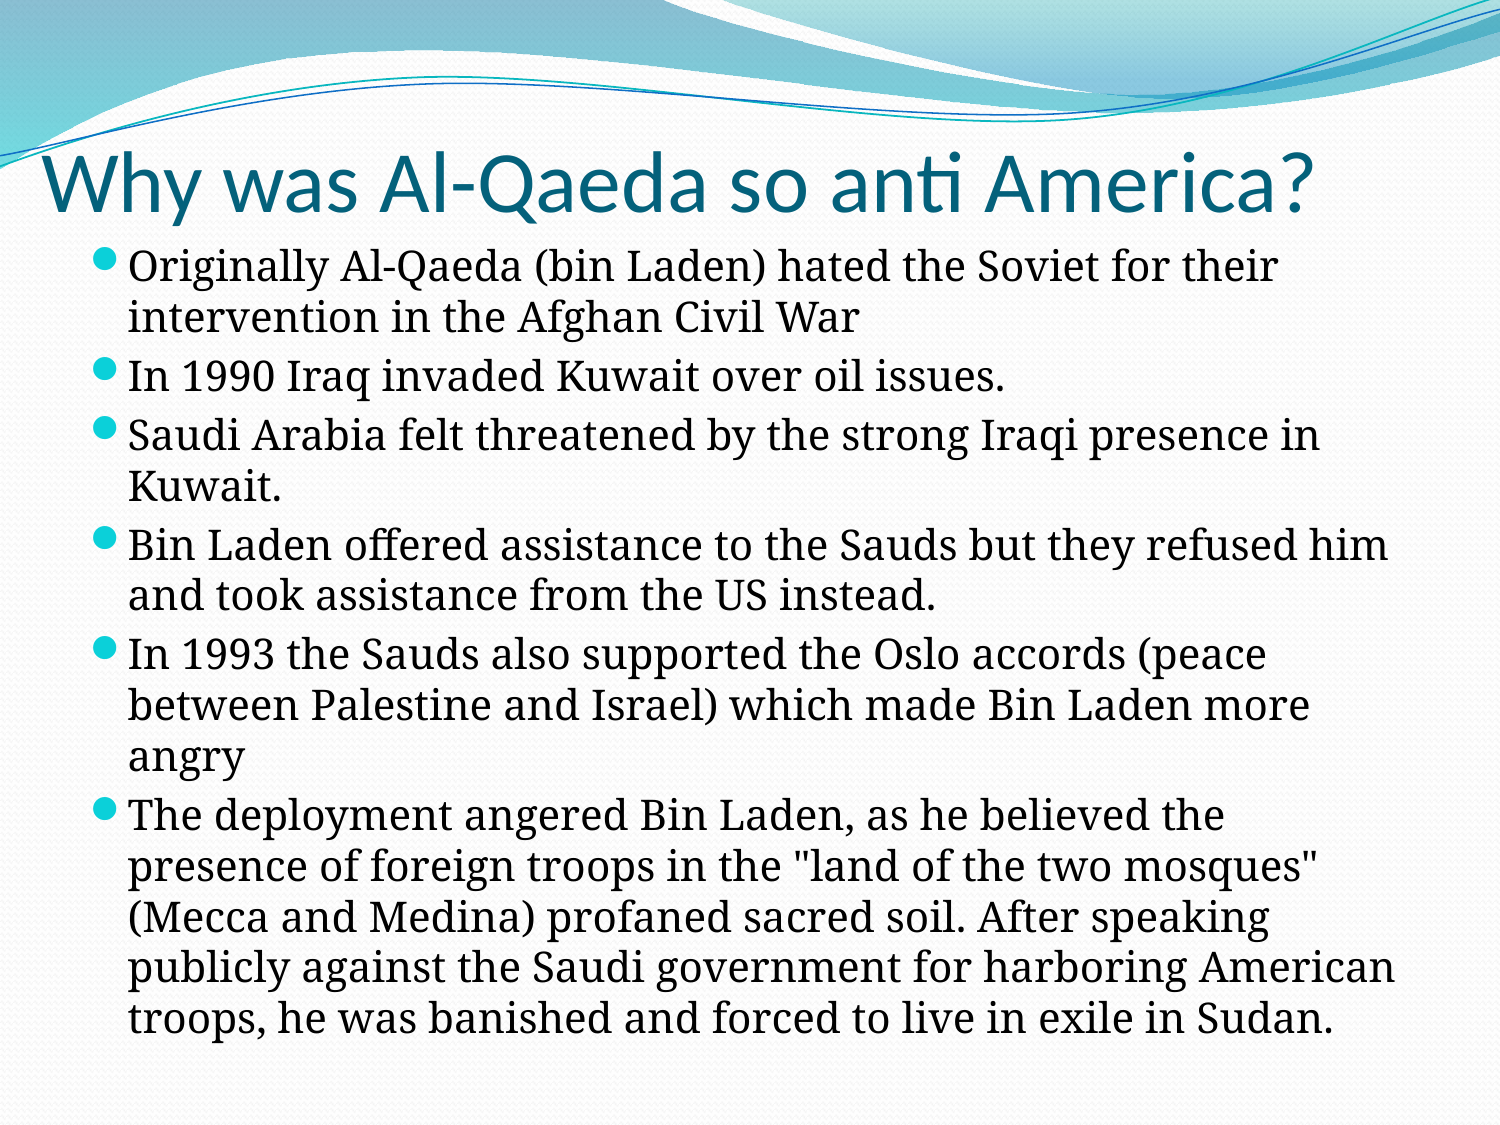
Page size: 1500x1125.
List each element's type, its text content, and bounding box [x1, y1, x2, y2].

title Why was Al-Qaeda so anti America? [41, 42, 1467, 231]
list Originally Al-Qaeda (bin Laden) hated the Soviet for their intervention in the Afghan Civil War In 1990 Iraq invaded Kuwait over oil issues. Saudi Arabia felt threatened by the strong Iraqi presence in Kuwait. Bin Laden offered assistance to the Sauds but they refused him and took assistance from the US instead. In 1993 the Sauds also supported the Oslo accords (peace between Palestine and Israel) which made Bin Laden more angry The deployment angered Bin Laden, as he believed the presence of foreign troops in the "land of the two mosques" (Mecca and Medina) profaned sacred soil. After speaking publicly against the Saudi government for harboring American troops, he was banished and forced to live in exile in Sudan. [75, 231, 1425, 1094]
